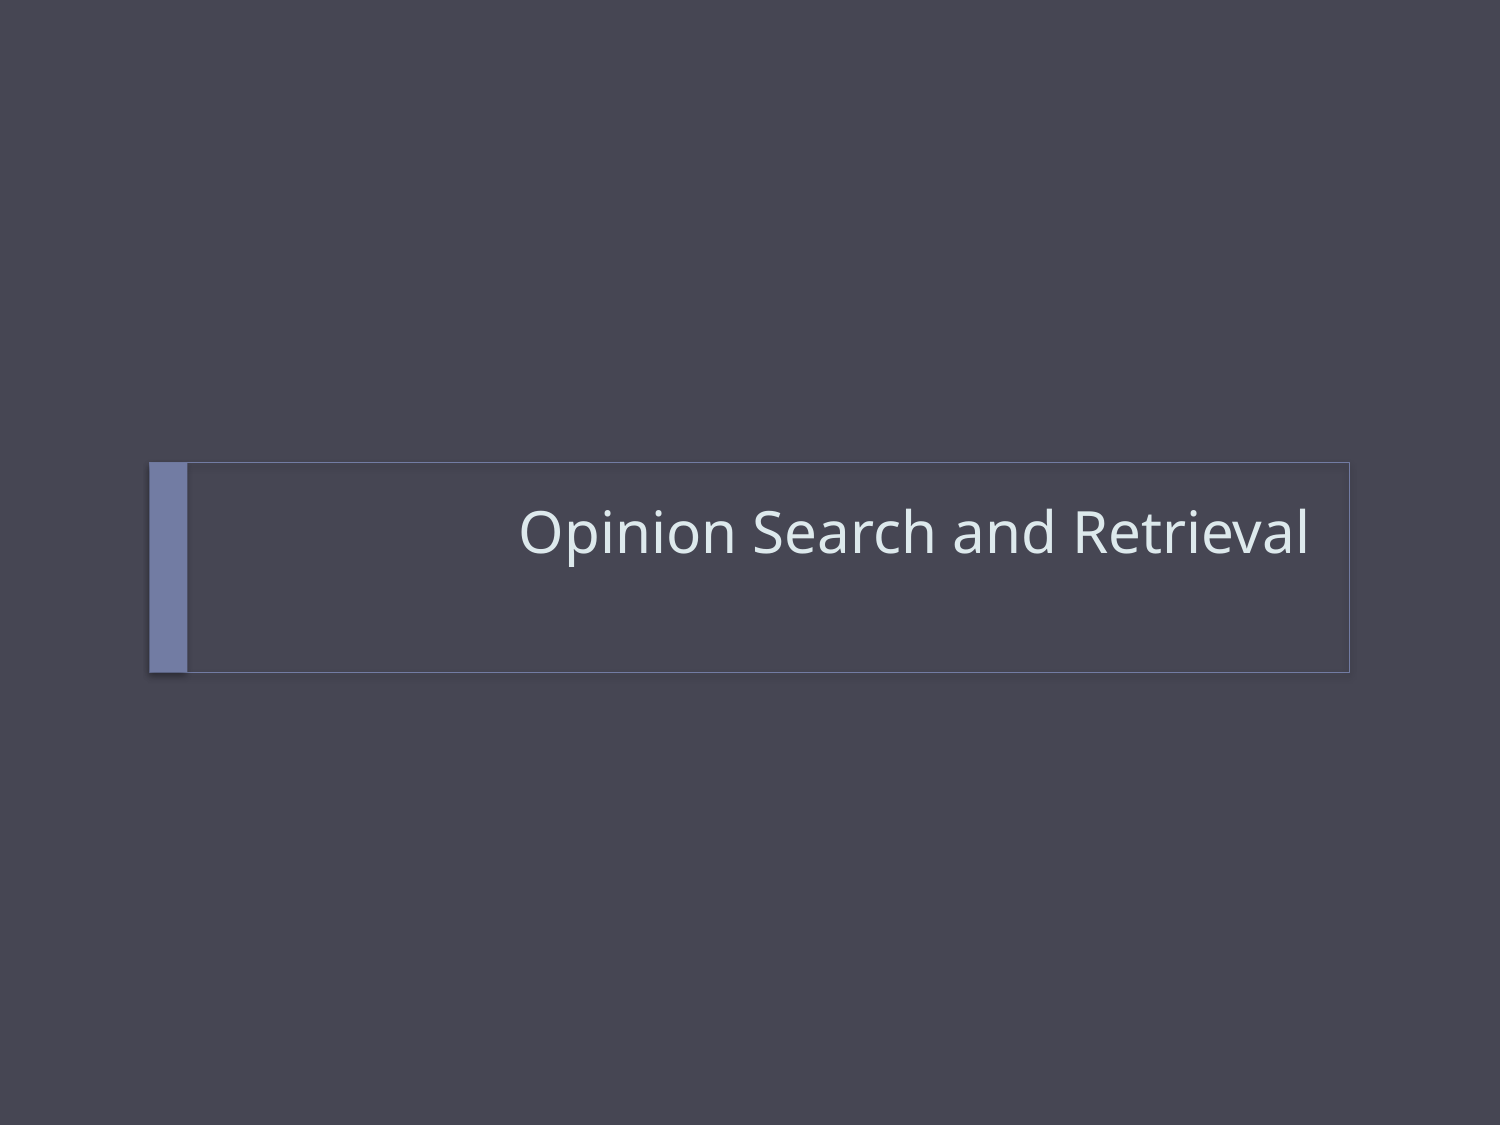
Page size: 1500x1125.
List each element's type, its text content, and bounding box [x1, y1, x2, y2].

title Opinion Search and Retrieval [200, 487, 1325, 663]
